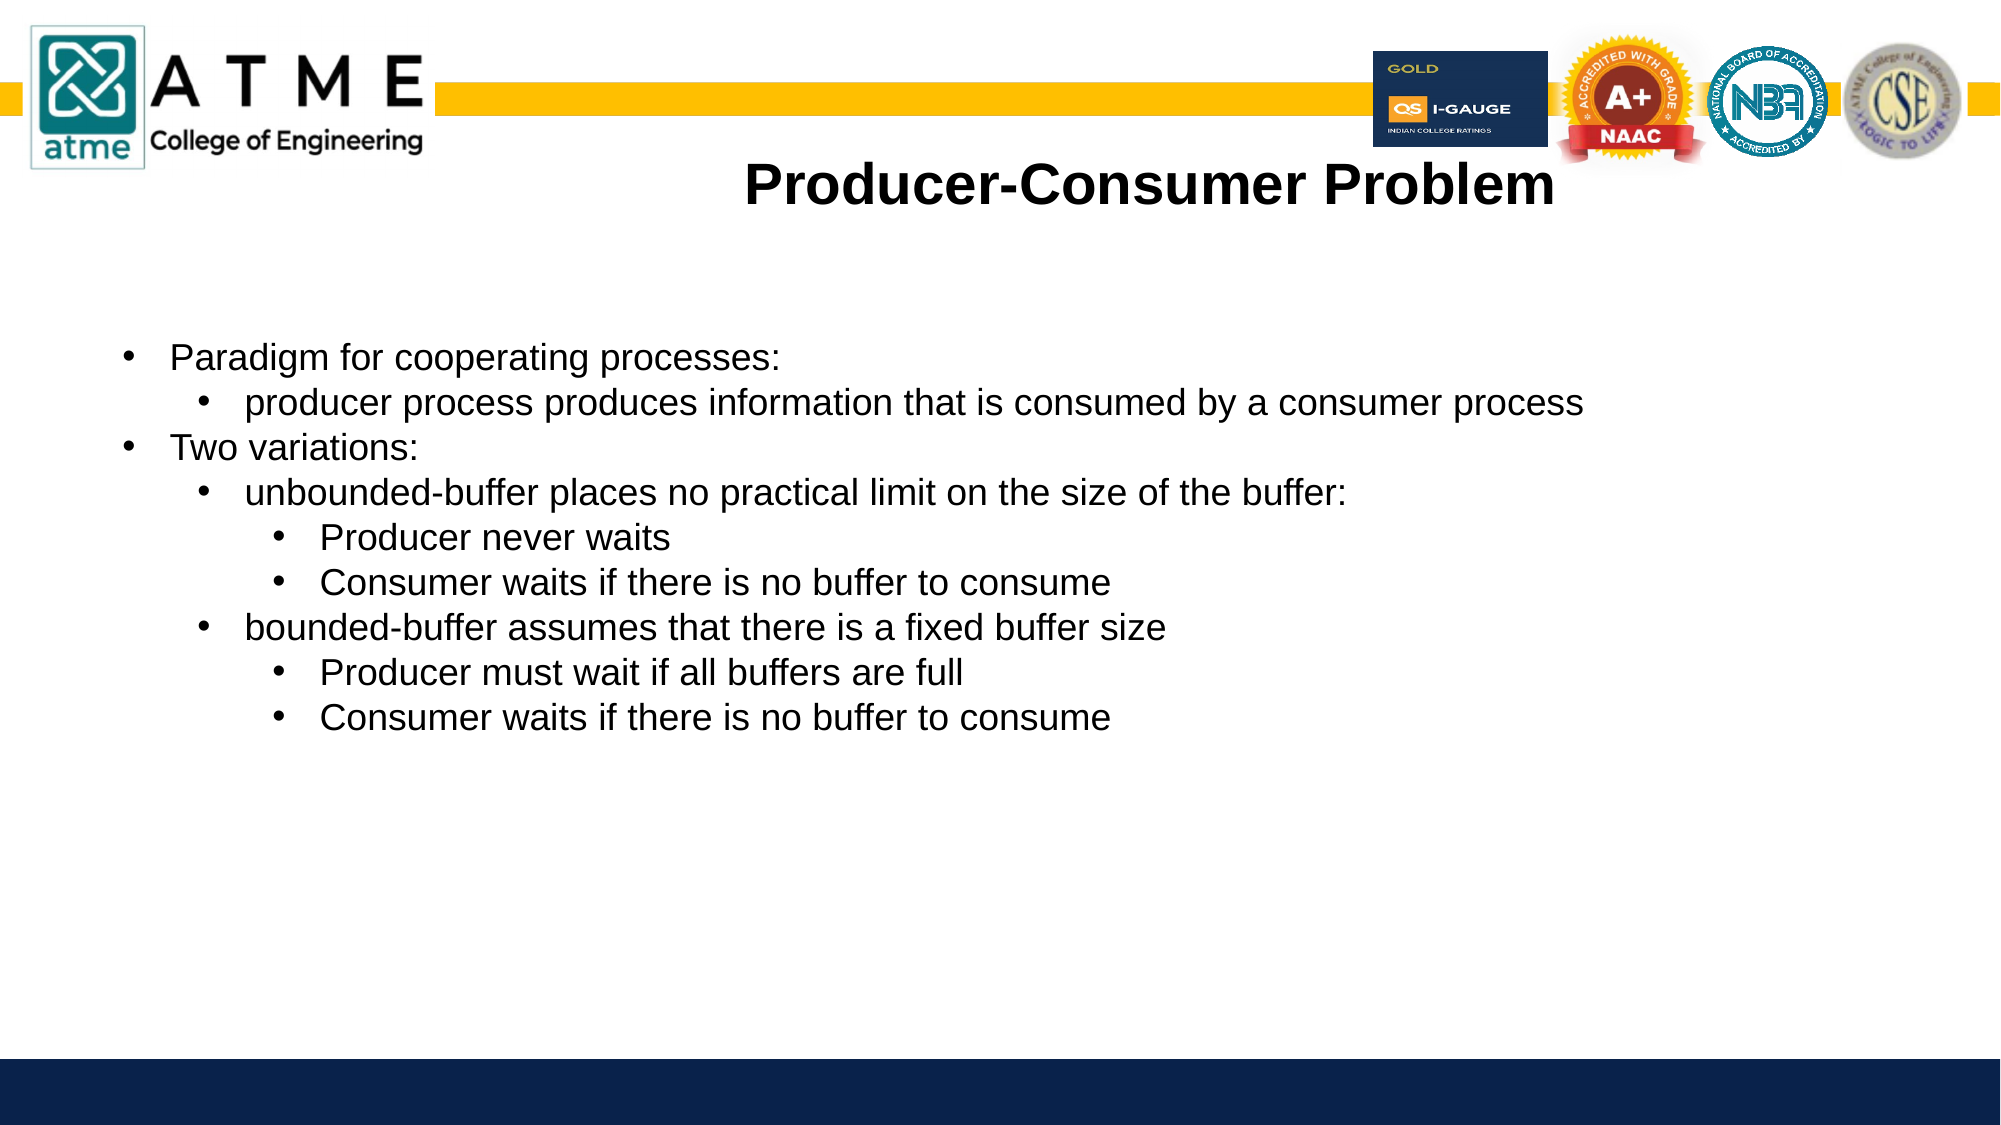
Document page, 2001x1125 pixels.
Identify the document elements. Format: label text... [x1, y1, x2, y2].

text_box Paradigm for cooperating processes: producer process produces information that is consumed by a consumer process Two variations: unbounded-buffer places no practical limit on the size of the buffer: Producer never waits Consumer waits if there is no buffer to consume bounded-buffer assumes that there is a fixed buffer size Producer must wait if all buffers are full Consumer waits if there is no buffer to consume [107, 325, 1600, 746]
picture [22, 15, 435, 178]
picture [1373, 20, 1828, 180]
picture [1840, 26, 1968, 176]
text_box Producer-Consumer Problem [729, 138, 1572, 224]
picture [0, 1059, 2001, 1125]
